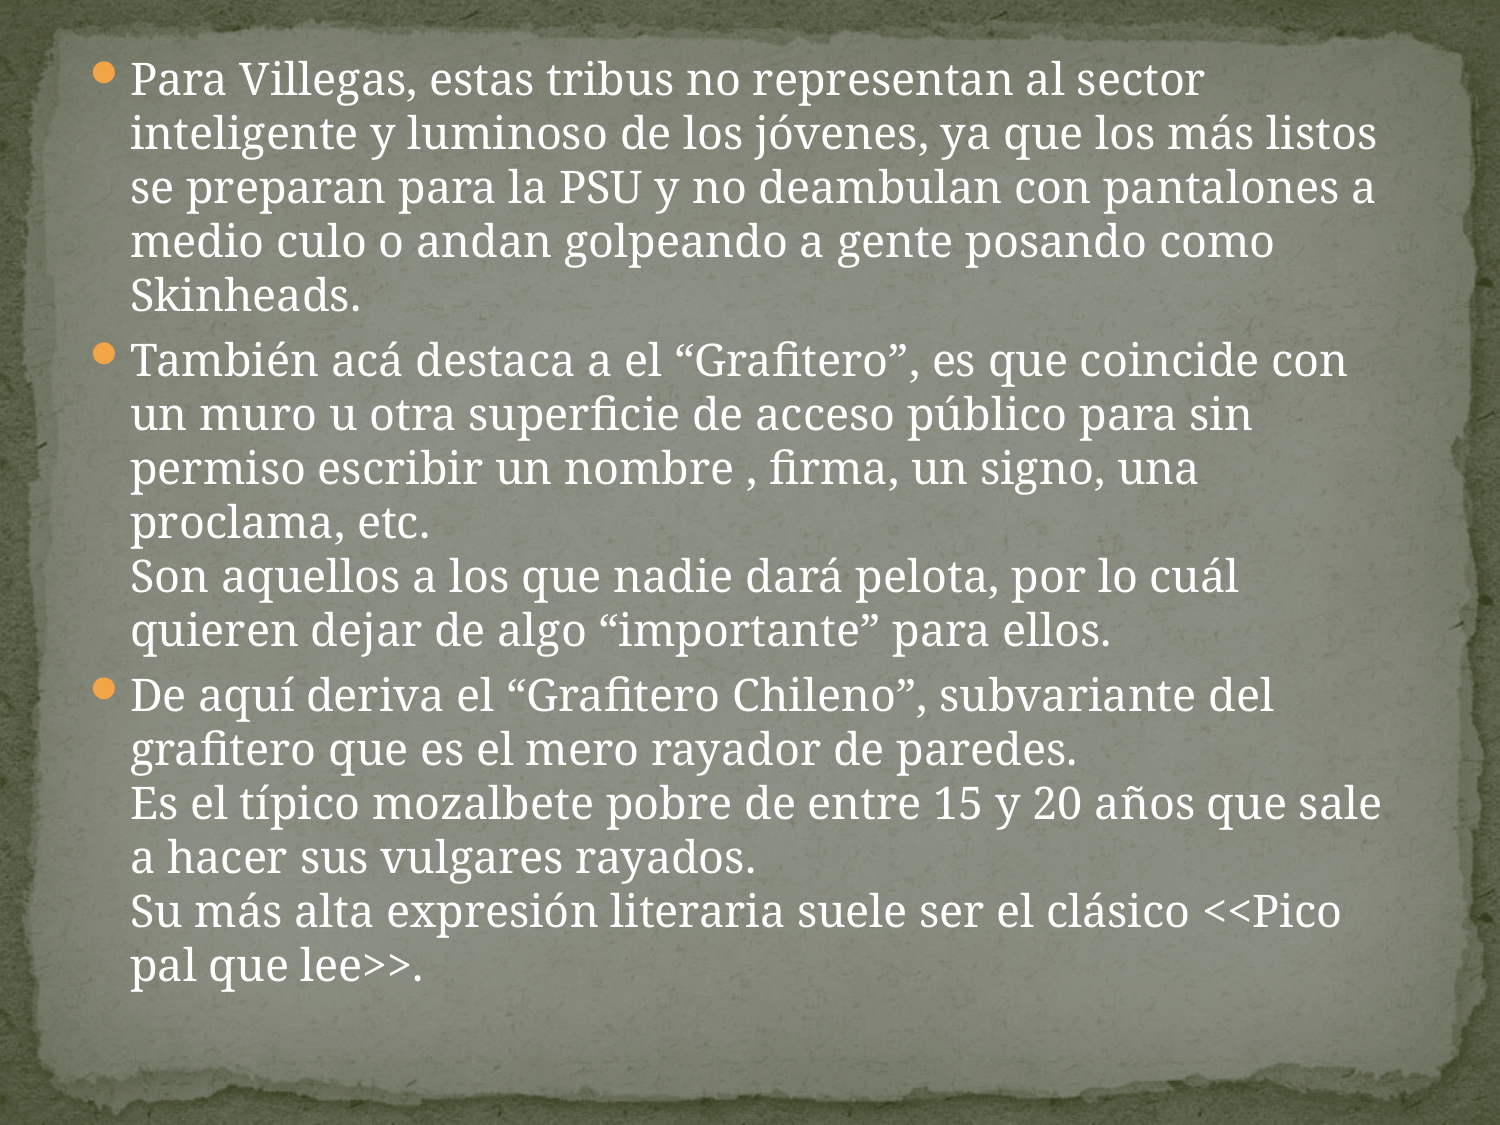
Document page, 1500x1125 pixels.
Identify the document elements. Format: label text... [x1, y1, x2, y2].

list Para Villegas, estas tribus no representan al sector inteligente y luminoso de los jóvenes, ya que los más listos se preparan para la PSU y no deambulan con pantalones a medio culo o andan golpeando a gente posando como Skinheads. También acá destaca a el “Grafitero”, es que coincide con un muro u otra superficie de acceso público para sin permiso escribir un nombre , firma, un signo, una proclama, etc. Son aquellos a los que nadie dará pelota, por lo cuál quieren dejar de algo “importante” para ellos. De aquí deriva el “Grafitero Chileno”, subvariante del grafitero que es el mero rayador de paredes. Es el típico mozalbete pobre de entre 15 y 20 años que sale a hacer sus vulgares rayados. Su más alta expresión literaria suele ser el clásico <<Pico pal que lee>>. [75, 42, 1425, 1005]
